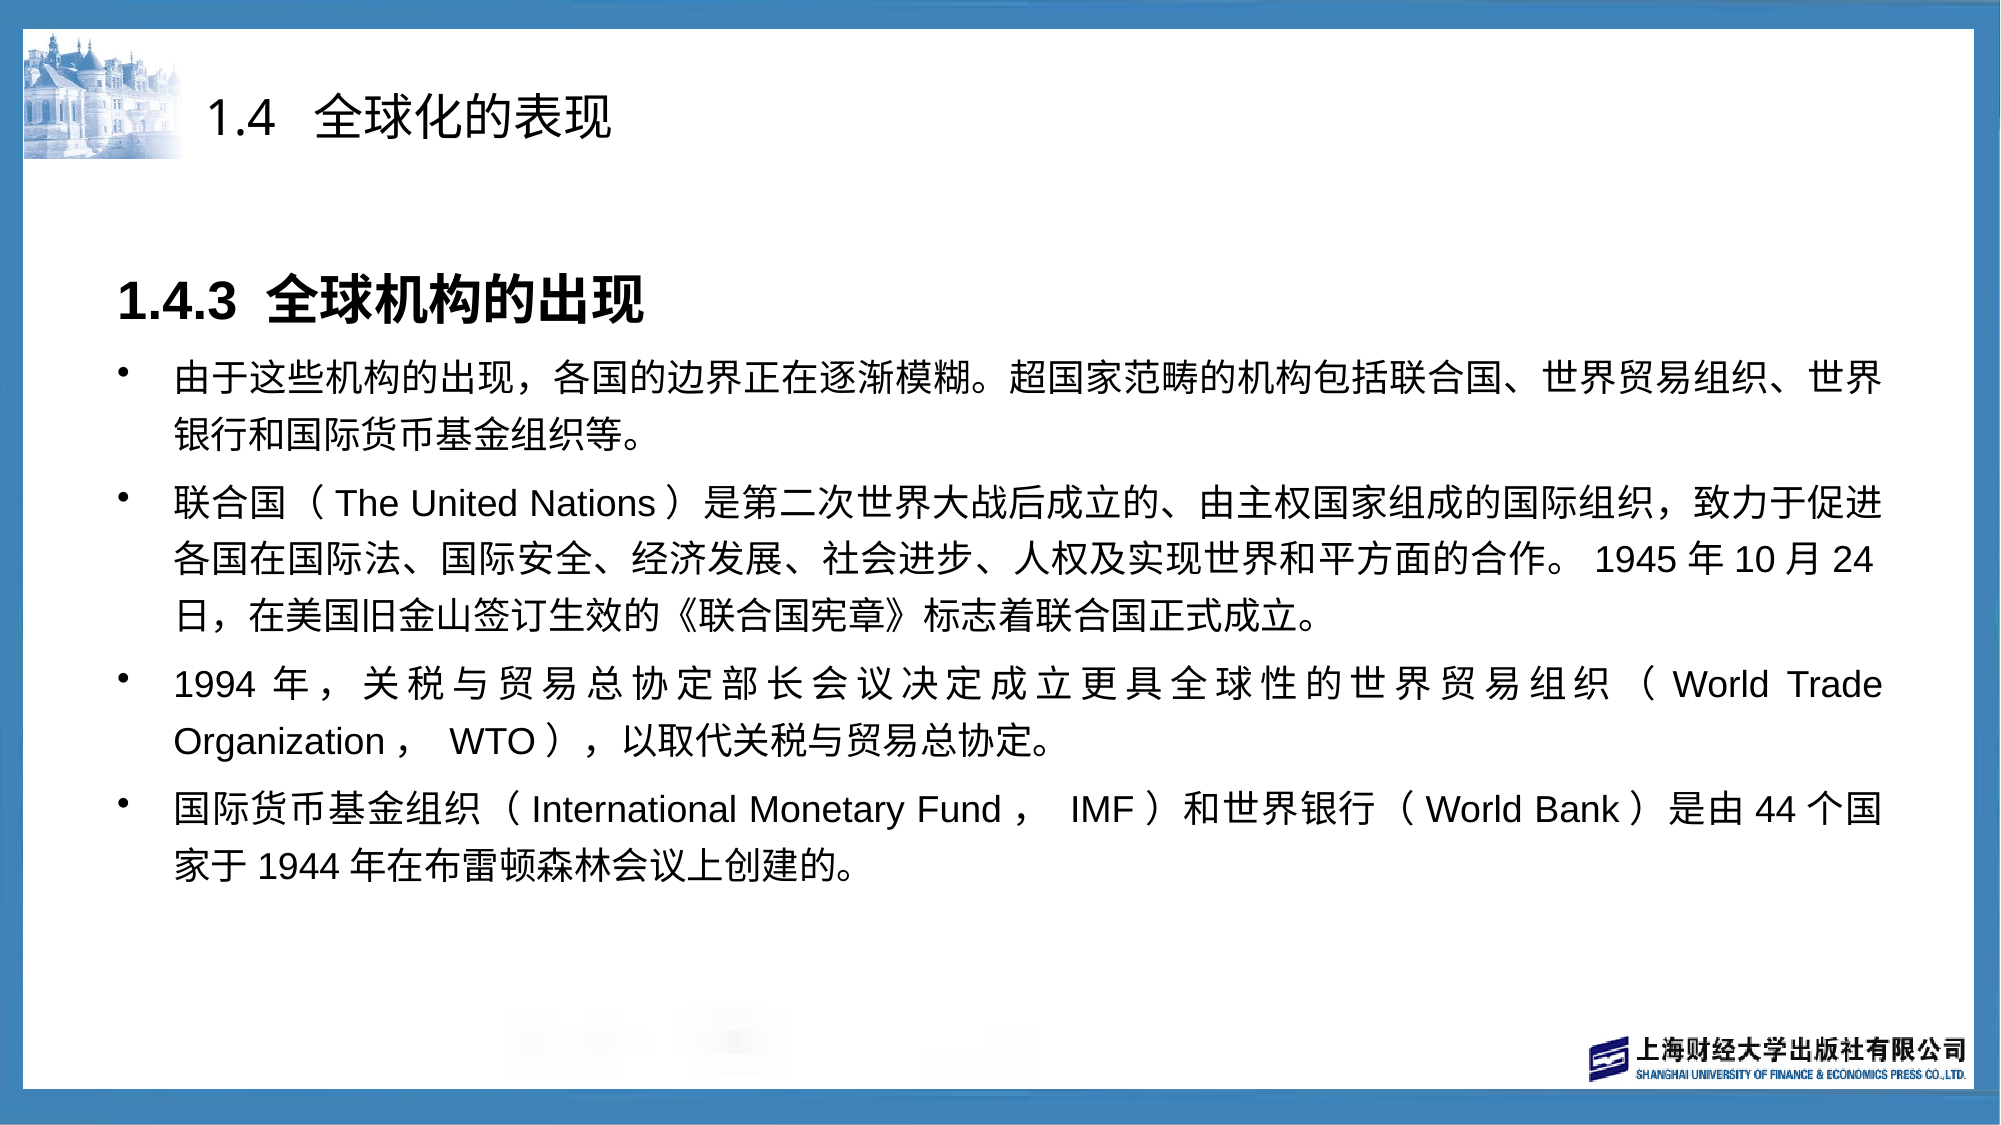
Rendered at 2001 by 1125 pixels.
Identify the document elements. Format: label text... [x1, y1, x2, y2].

picture [0, 0, 2001, 1125]
title 1.4 全球化的表现 [190, 64, 1547, 168]
list 1.4.3 全球机构的出现 由于这些机构的出现，各国的边界正在逐渐模糊。超国家范畴的机构包括联合国、世界贸易组织、世界银行和国际货币基金组织等。 联合国（The United Nations）是第二次世界大战后成立的、由主权国家组成的国际组织，致力于促进各国在国际法、国际安全、经济发展、社会进步、人权及实现世界和平方面的合作。1945年10月24日，在美国旧金山签订生效的《联合国宪章》标志着联合国正式成立。 1994年，关税与贸易总协定部长会议决定成立更具全球性的世界贸易组织（World Trade Organization， WTO），以取代关税与贸易总协定。 国际货币基金组织（International Monetary Fund， IMF）和世界银行（World Bank）是由44个国家于1944年在布雷顿森林会议上创建的。 [102, 241, 1898, 1065]
